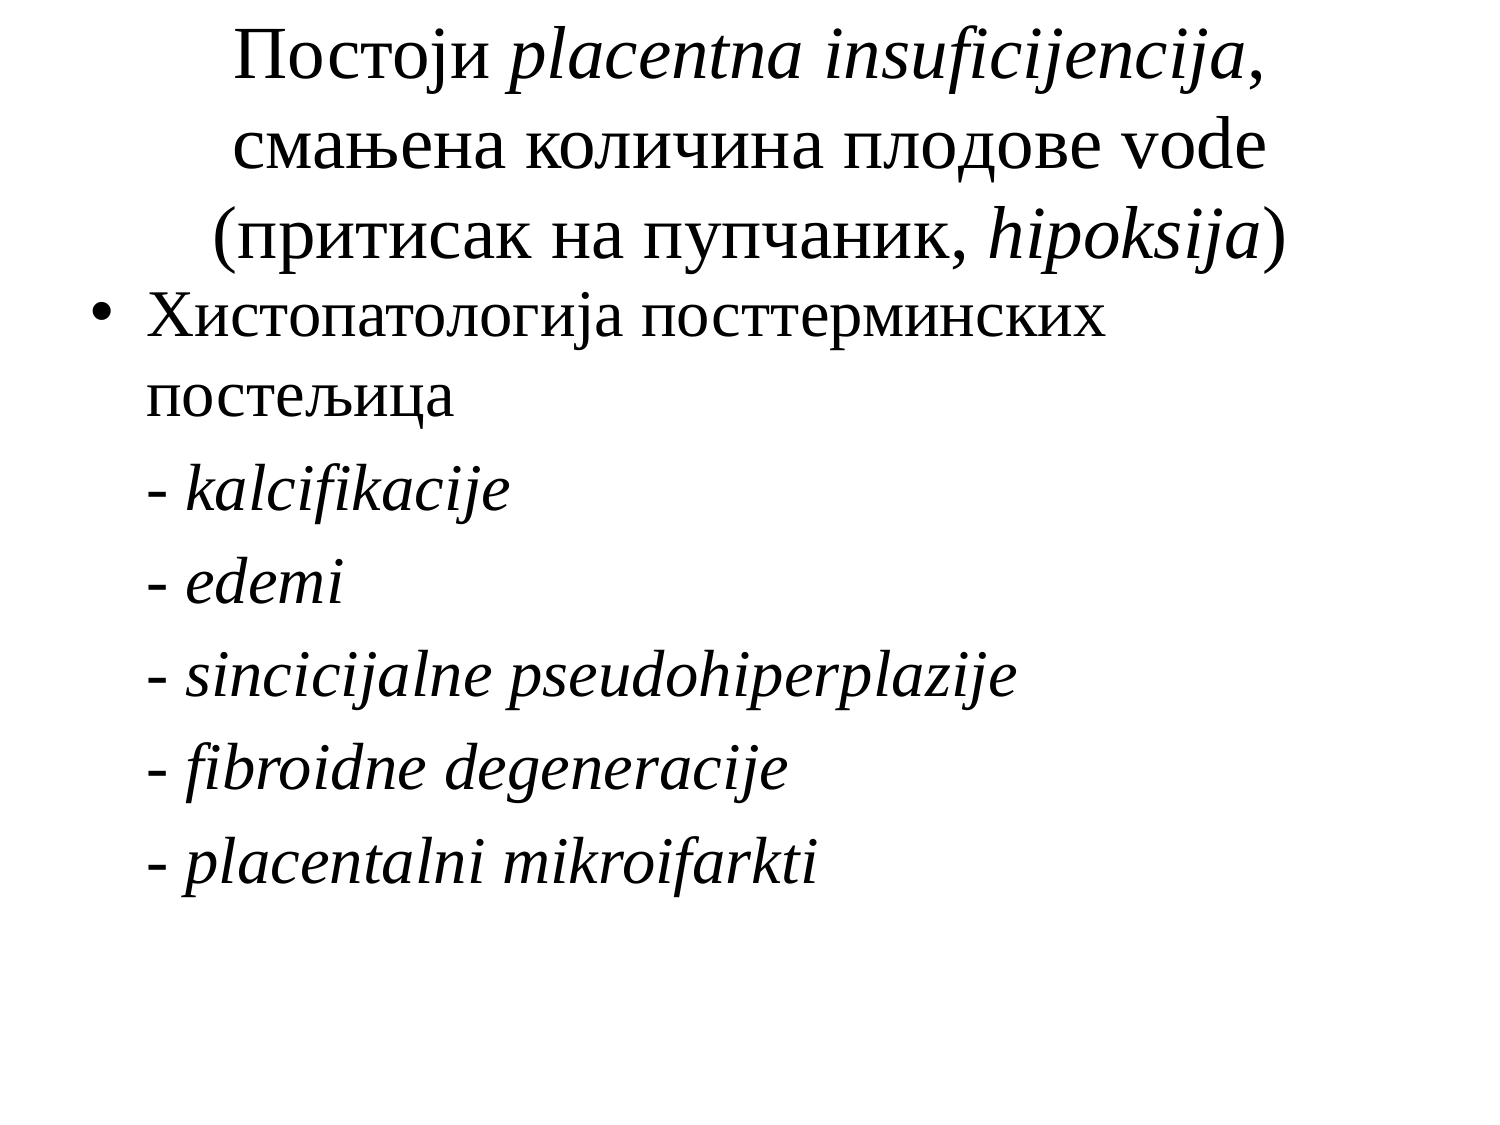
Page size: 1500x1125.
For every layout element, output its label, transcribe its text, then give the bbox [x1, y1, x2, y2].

list Хистопатологија посттерминских постељица - kalcifikacije - edemi - sincicijalne pseudohiperplazije - fibroidne degeneracije - placentalni mikroifarkti [75, 262, 1425, 1005]
title Постоји placentna insuficijencija, смањенa количинa плoдoвe vode (притисак на пупчаник, hipoksija) [75, 45, 1425, 233]
